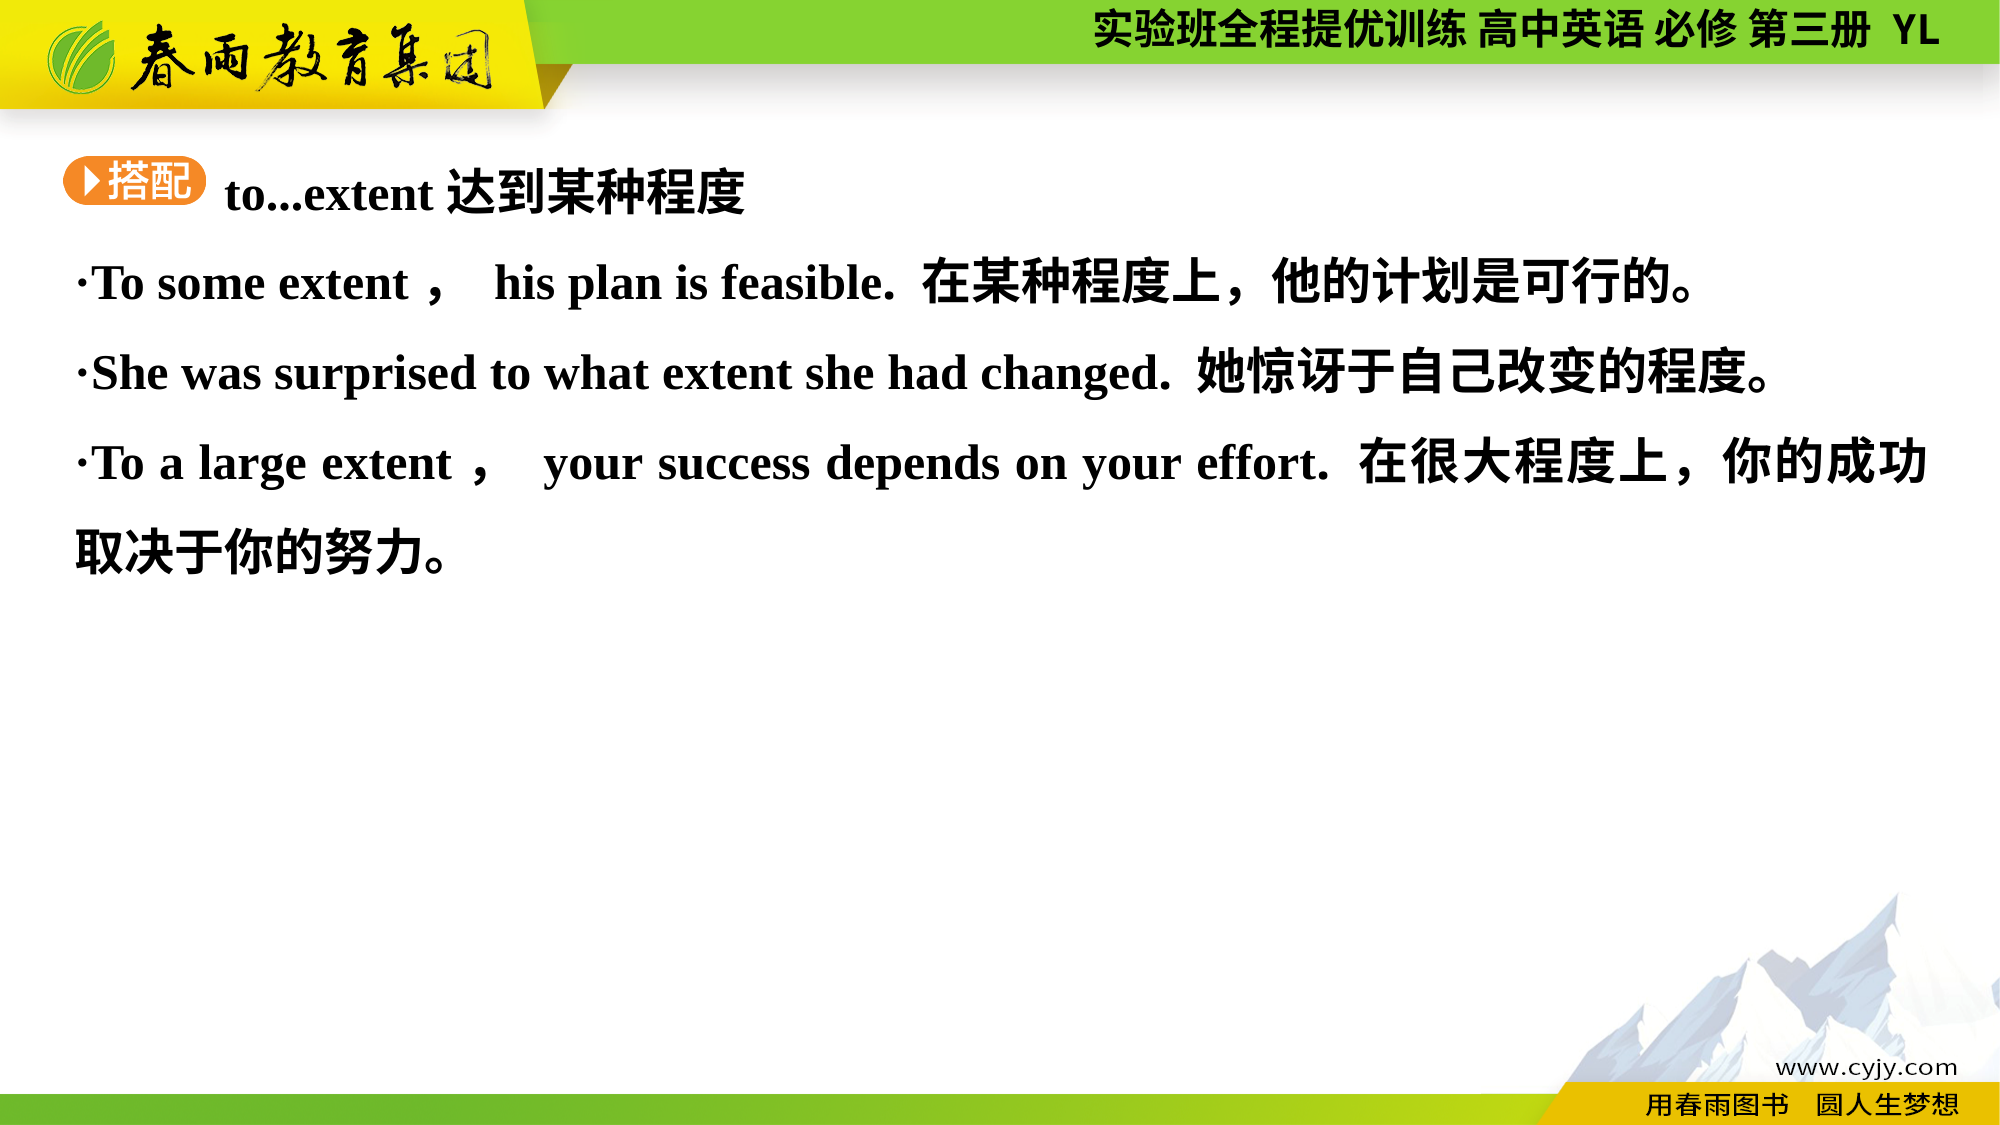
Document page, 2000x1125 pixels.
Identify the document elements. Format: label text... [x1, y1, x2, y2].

picture [0, 0, 2000, 1125]
list to...extent达到某种程度 ·To some extent， his plan is feasible. 在某种程度上，他的计划是可行的。 ·She was surprised to what extent she had changed. 她惊讶于自己改变的程度。 ·To a large extent， your success depends on your effort. 在很大程度上，你的成功取决于你的努力。 [59, 122, 1944, 592]
